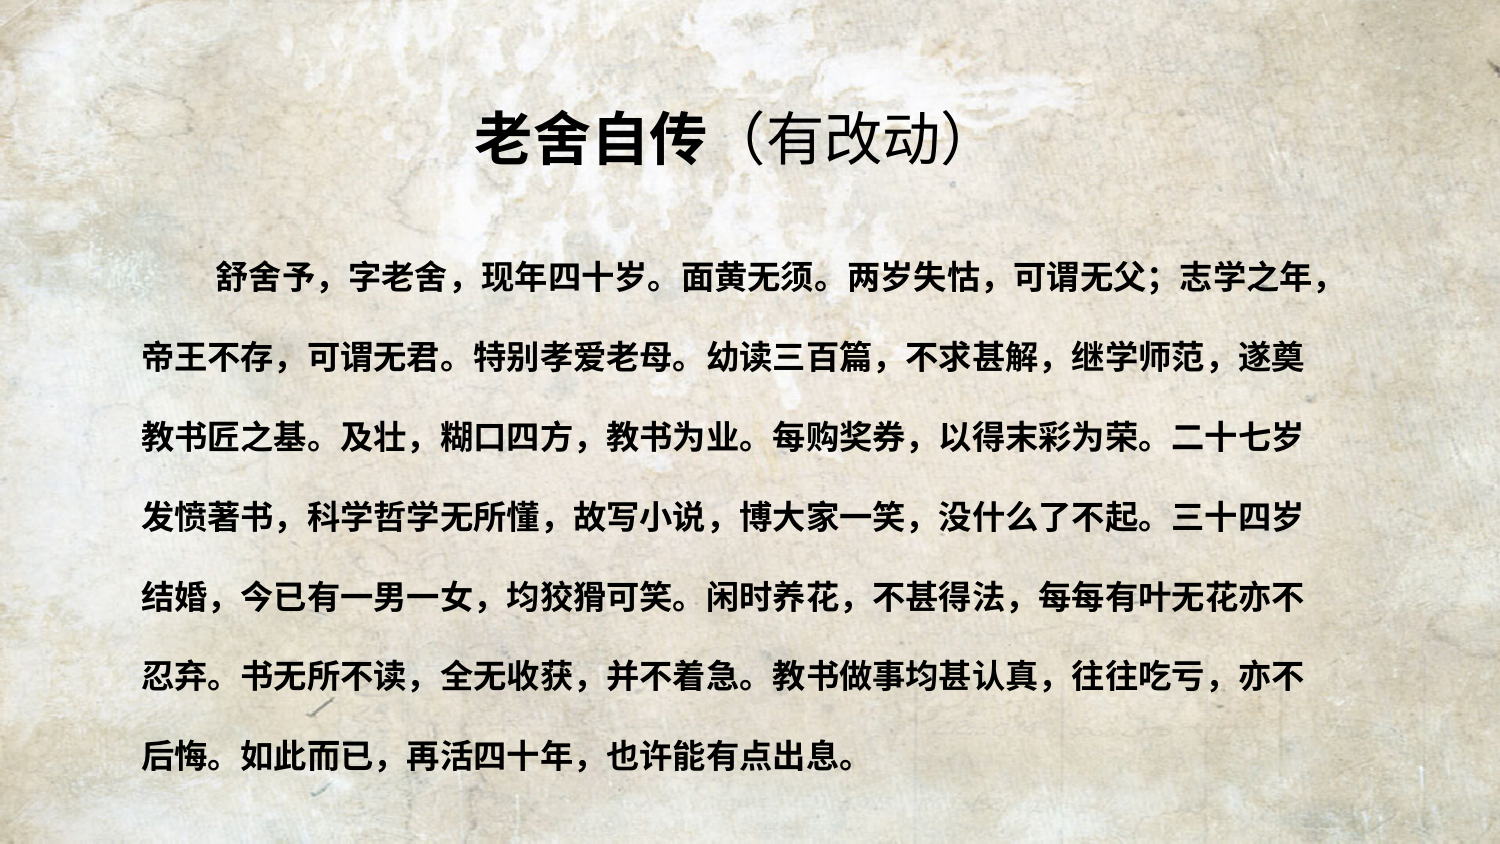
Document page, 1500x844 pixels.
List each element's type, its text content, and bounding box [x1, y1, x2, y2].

text_box 舒舍予，字老舍，现年四十岁。面黄无须。两岁失怙，可谓无父；志学之年，帝王不存，可谓无君。特别孝爱老母。幼读三百篇，不求甚解，继学师范，遂奠教书匠之基。及壮，糊口四方，教书为业。每购奖券，以得末彩为荣。二十七岁发愤著书，科学哲学无所懂，故写小说，博大家一笑，没什么了不起。三十四岁结婚，今已有一男一女，均狡猾可笑。闲时养花，不甚得法，每每有叶无花亦不忍弃。书无所不读，全无收获，并不着急。教书做事均甚认真，往往吃亏，亦不后悔。如此而已，再活四十年，也许能有点出息。 [126, 209, 1348, 783]
text_box 老舍自传（有改动） [458, 94, 1016, 180]
picture [0, 0, 1500, 844]
